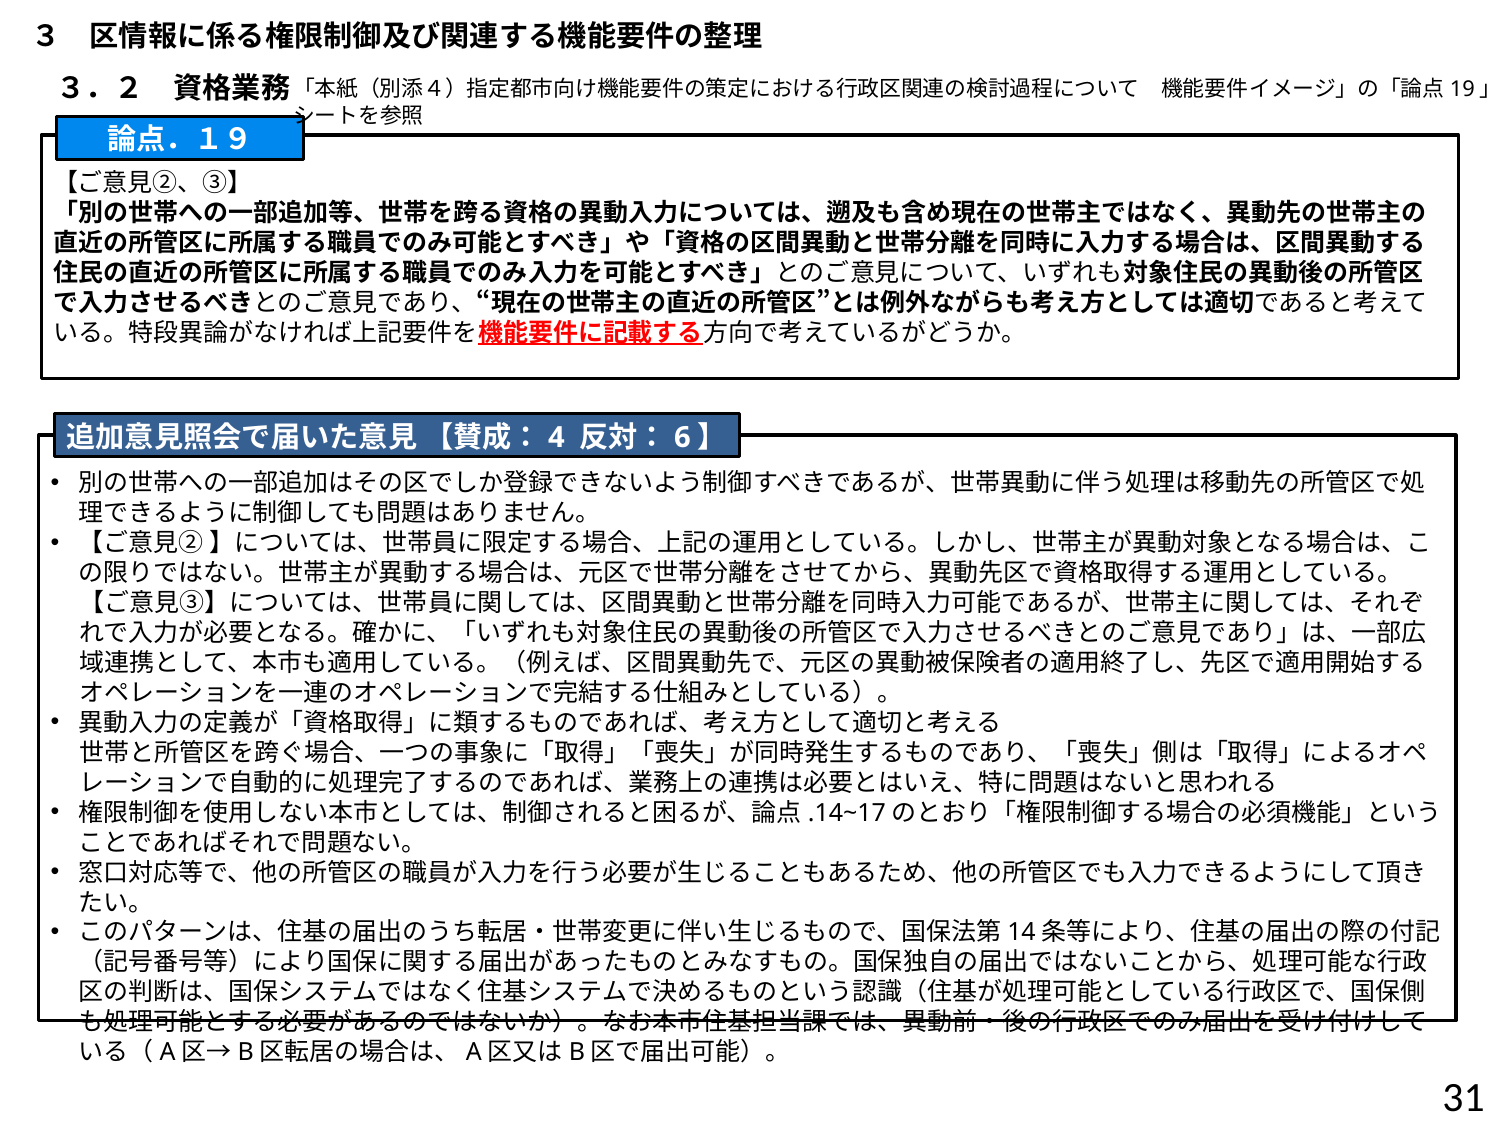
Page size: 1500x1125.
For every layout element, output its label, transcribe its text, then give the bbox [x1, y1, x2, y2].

text_box 論点．１９ [55, 114, 306, 162]
text_box 【ご意見②、③】 「別の世帯への一部追加等、世帯を跨る資格の異動入力については、遡及も含め現在の世帯主ではなく、異動先の世帯主の直近の所管区に所属する職員でのみ可能とすべき」や「資格の区間異動と世帯分離を同時に入力する場合は、区間異動する住民の直近の所管区に所属する職員でのみ入力を可能とすべき」とのご意見について、いずれも対象住民の異動後の所管区で入力させるべきとのご意見であり、“現在の世帯主の直近の所管区”とは例外ながらも考え方としては適切であると考えている。特段異論がなければ上記要件を機能要件に記載する方向で考えているがどうか。 [41, 135, 1459, 379]
text_box 「本紙（別添４）指定都市向け機能要件の策定における行政区関連の検討過程について 機能要件イメージ」の「論点19」シートを参照 [278, 60, 1500, 112]
text_box 追加意見照会で届いた意見 【賛成：4 反対：6】 [52, 412, 741, 459]
text_box ３ 区情報に係る権限制御及び関連する機能要件の整理 [16, 2, 1440, 49]
text_box ３．２ 資格業務 [41, 54, 1465, 100]
slide_number 30 [1149, 1065, 1500, 1125]
text_box 別の世帯への一部追加はその区でしか登録できないよう制御すべきであるが、世帯異動に伴う処理は移動先の所管区で処理できるように制御しても問題はありません。 【ご意見② 】については、世帯員に限定する場合、上記の運用としている。しかし、世帯主が異動対象となる場合は、この限りではない。世帯主が異動する場合は、元区で世帯分離をさせてから、異動先区で資格取得する運用としている。 【ご意見③】については、世帯員に関しては、区間異動と世帯分離を同時入力可能であるが、世帯主に関しては、それぞれで入力が必要となる。確かに、「いずれも対象住民の異動後の所管区で入力させるべきとのご意見であり」は、一部広域連携として、本市も適用している。（例えば、区間異動先で、元区の異動被保険者の適用終了し、先区で適用開始するオペレーションを一連のオペレーションで完結する仕組みとしている）。 異動入力の定義が「資格取得」に類するものであれば、考え方として適切と考える 世帯と所管区を跨ぐ場合、一つの事象に「取得」「喪失」が同時発生するものであり、「喪失」側は「取得」によるオペレーションで自動的に処理完了するのであれば、業務上の連携は必要とはいえ、特に問題はないと思われる 権限制御を使用しない本市としては、制御されると困るが、論点.14~17のとおり「権限制御する場合の必須機能」ということであればそれで問題ない。 窓口対応等で、他の所管区の職員が入力を行う必要が生じることもあるため、他の所管区でも入力できるようにして頂きたい。 このパターンは、住基の届出のうち転居・世帯変更に伴い生じるもので、国保法第14条等により、住基の届出の際の付記（記号番号等）により国保に関する届出があったものとみなすもの。国保独自の届出ではないことから、処理可能な行政区の判断は、国保システムではなく住基システムで決めるものという認識（住基が処理可能としている行政区で、国保側も処理可能とする必要があるのではないか）。なお本市住基担当課では、異動前・後の行政区でのみ届出を受け付けしている（A区→B区転居の場合は、A区又はB区で届出可能）。 [38, 435, 1457, 1021]
